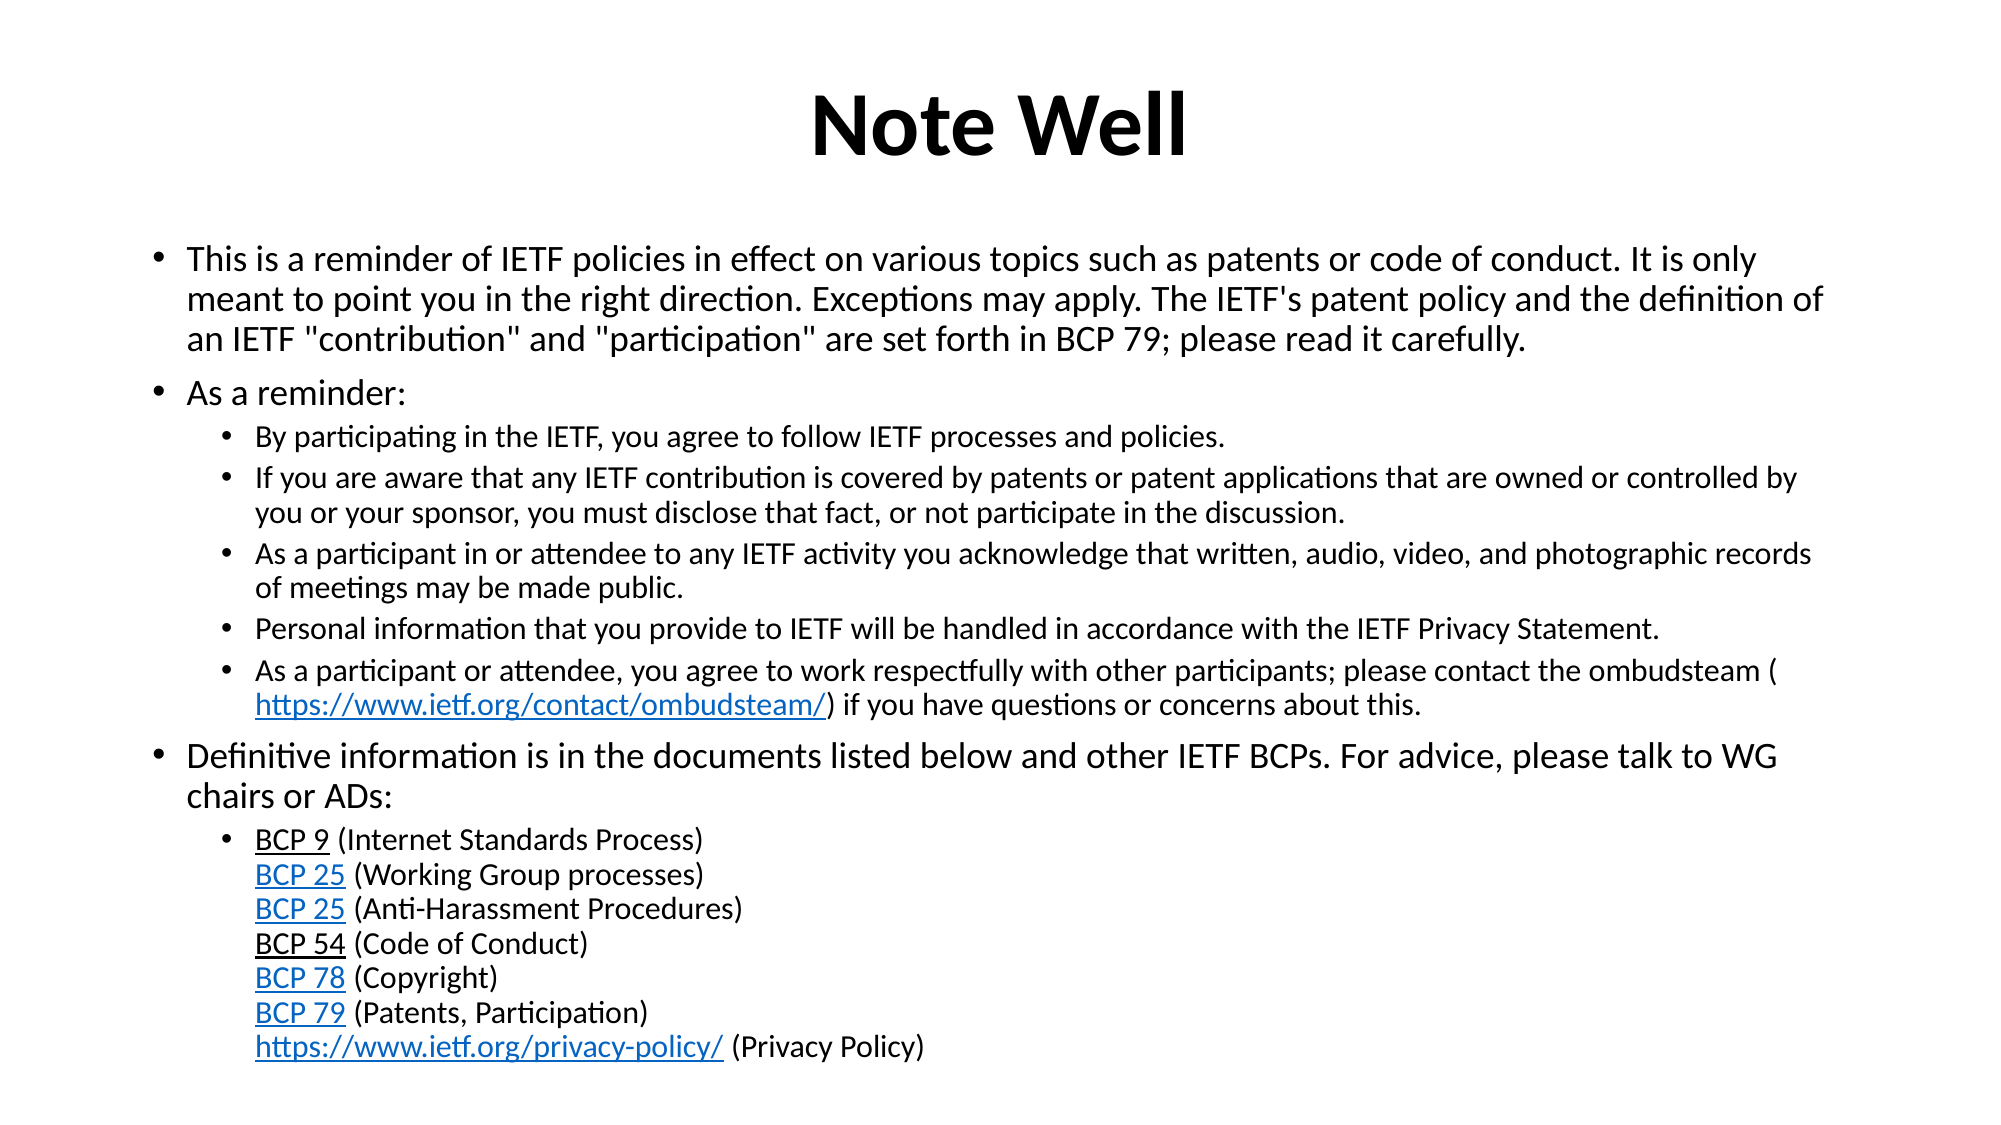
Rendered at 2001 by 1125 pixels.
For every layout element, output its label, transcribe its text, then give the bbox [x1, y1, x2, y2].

title Note Well [137, 59, 1863, 193]
list This is a reminder of IETF policies in effect on various topics such as patents or code of conduct. It is only meant to point you in the right direction. Exceptions may apply. The IETF's patent policy and the definition of an IETF "contribution" and "participation" are set forth in BCP 79; please read it carefully. As a reminder: By participating in the IETF, you agree to follow IETF processes and policies. If you are aware that any IETF contribution is covered by patents or patent applications that are owned or controlled by you or your sponsor, you must disclose that fact, or not participate in the discussion. As a participant in or attendee to any IETF activity you acknowledge that written, audio, video, and photographic records of meetings may be made public. Personal information that you provide to IETF will be handled in accordance with the IETF Privacy Statement. As a participant or attendee, you agree to work respectfully with other participants; please contact the ombudsteam (https://www.ietf.org/contact/ombudsteam/) if you have questions or concerns about this. Definitive information is in the documents listed below and other IETF BCPs. For advice, please talk to WG chairs or ADs: BCP 9 (Internet Standards Process) BCP 25 (Working Group processes) BCP 25 (Anti-Harassment Procedures) BCP 54 (Code of Conduct) BCP 78 (Copyright) BCP 79 (Patents, Participation) https://www.ietf.org/privacy-policy/ (Privacy Policy) [137, 231, 1863, 1078]
